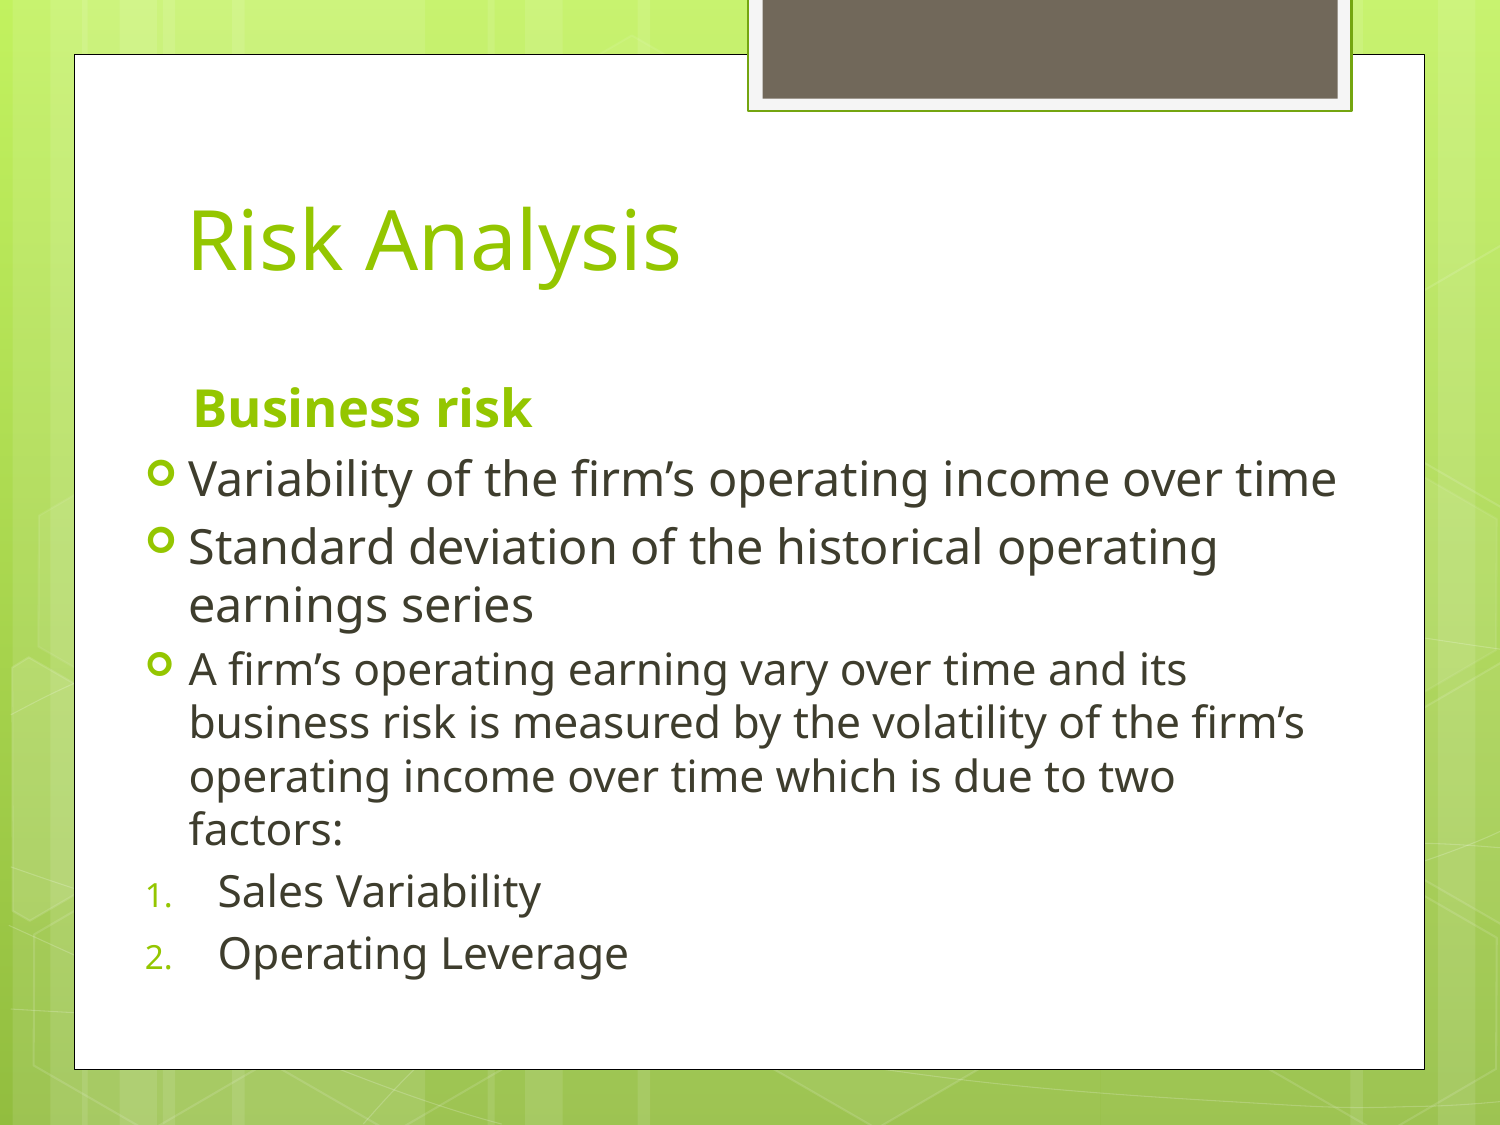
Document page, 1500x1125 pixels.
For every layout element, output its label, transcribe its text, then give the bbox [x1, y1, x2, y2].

title Risk Analysis [171, 168, 1324, 295]
list Business risk Variability of the firm’s operating income over time Standard deviation of the historical operating earnings series A firm’s operating earning vary over time and its business risk is measured by the volatility of the firm’s operating income over time which is due to two factors: Sales Variability Operating Leverage [119, 315, 1358, 1027]
